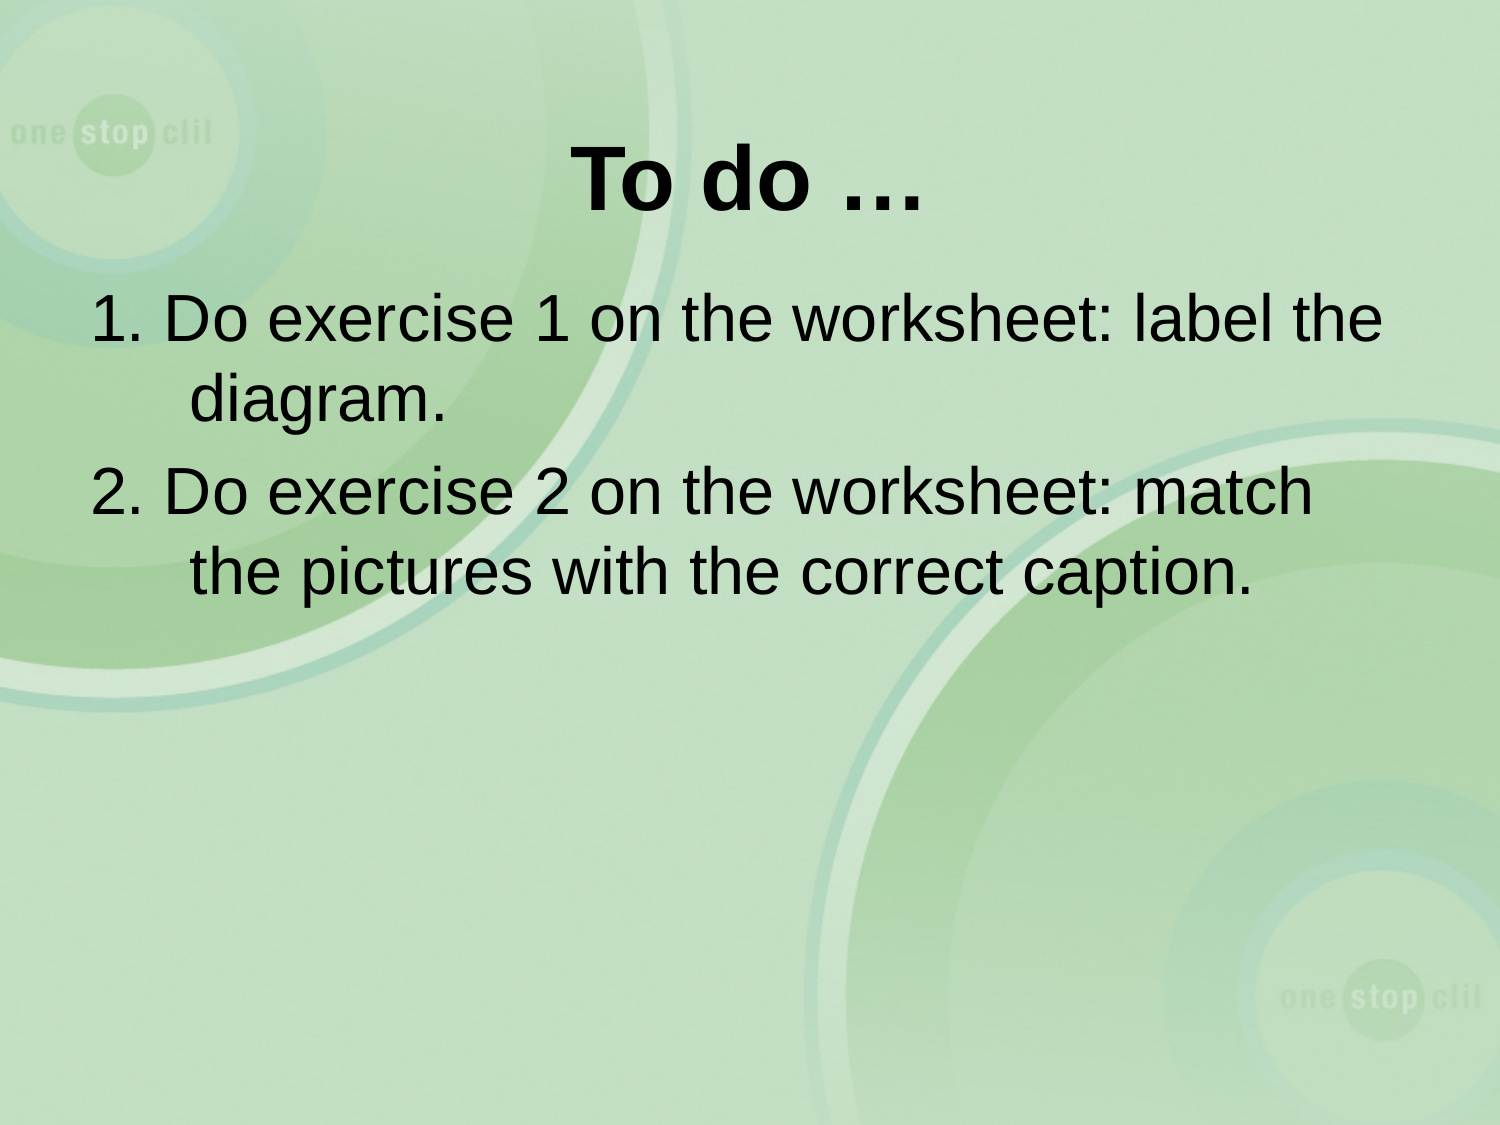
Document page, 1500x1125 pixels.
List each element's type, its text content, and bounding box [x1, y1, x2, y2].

list 1. Do exercise 1 on the worksheet: label the diagram. 2. Do exercise 2 on the worksheet: match the pictures with the correct caption. [75, 267, 1425, 1010]
title To do … [75, 79, 1425, 267]
picture [0, 0, 1500, 1125]
